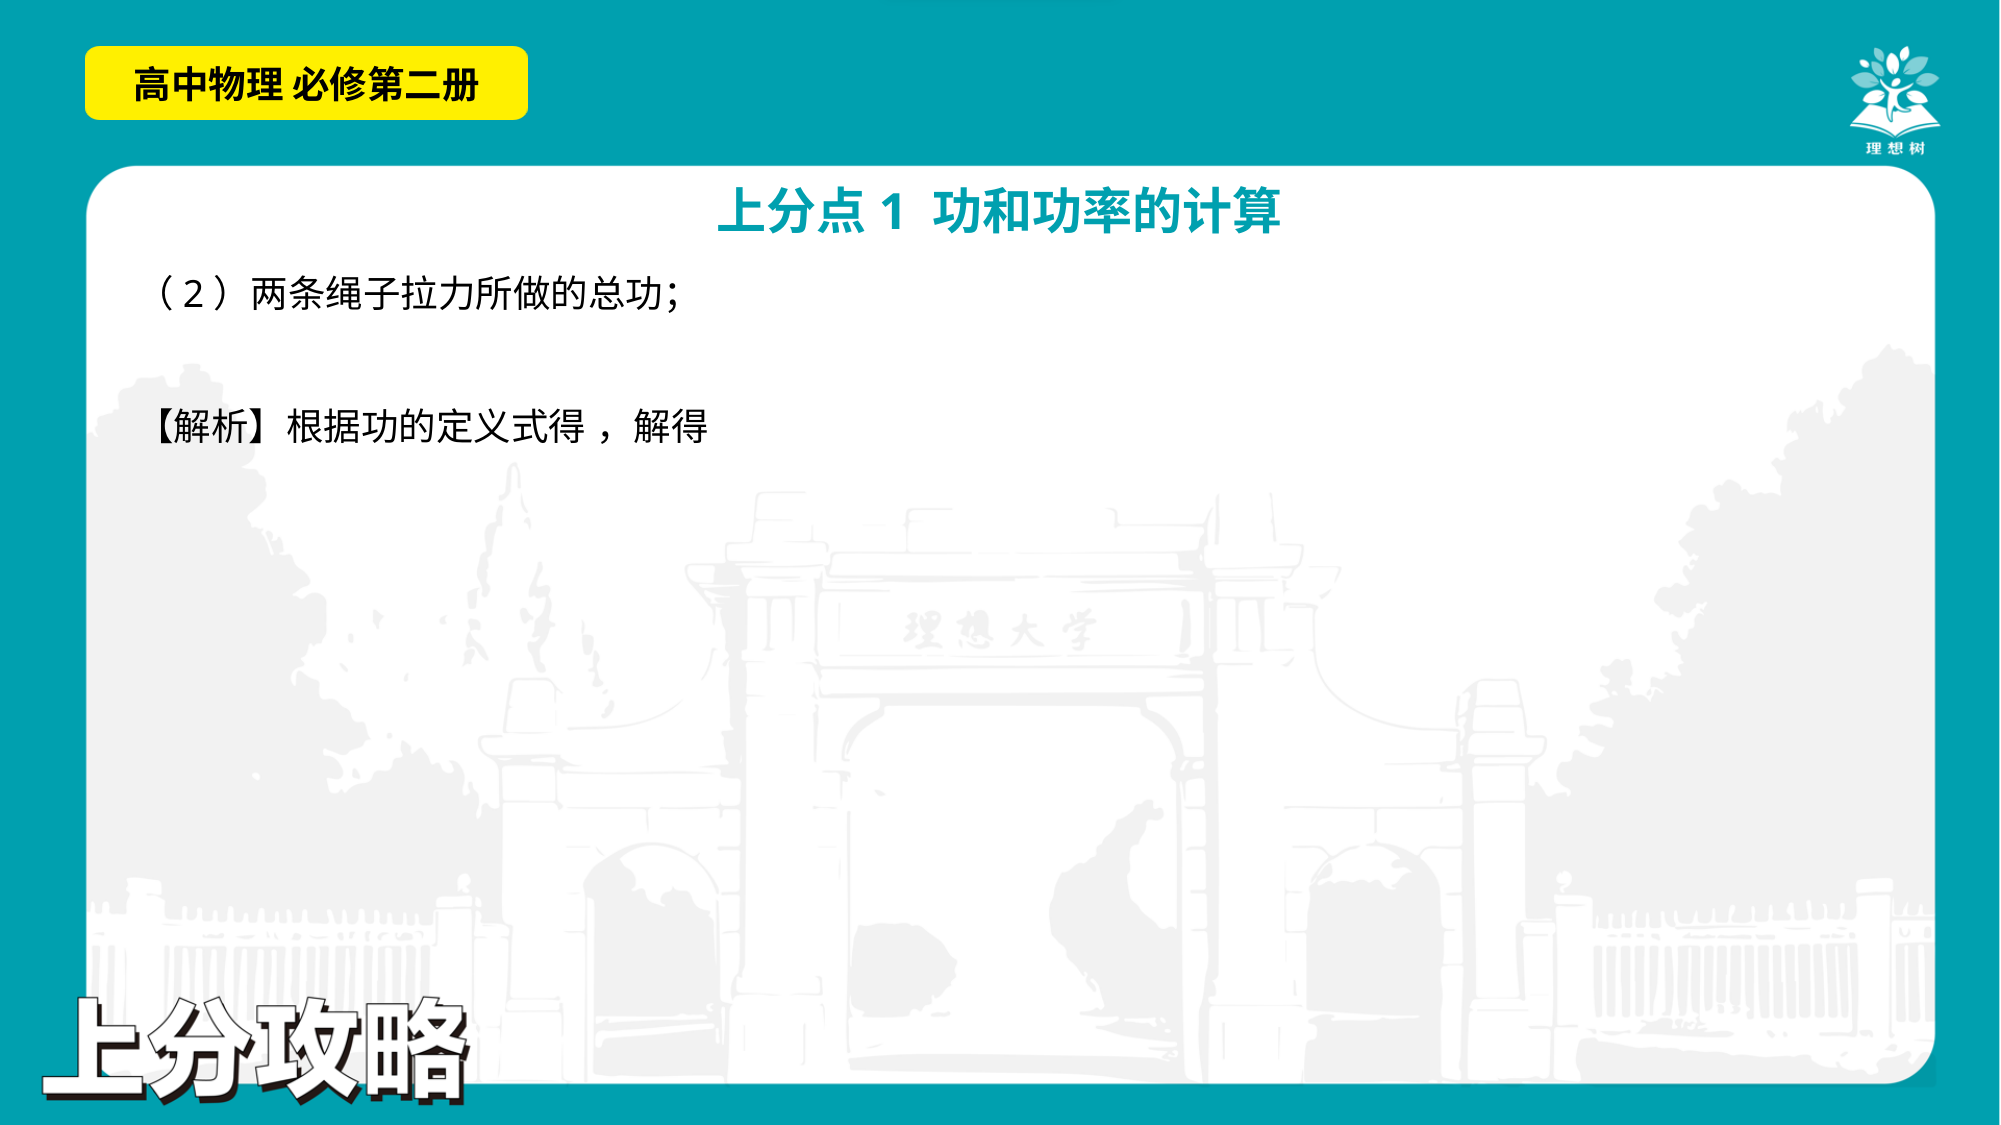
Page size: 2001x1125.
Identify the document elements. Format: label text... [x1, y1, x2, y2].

text_box （2）两条绳子拉力所做的总功； [136, 248, 1865, 308]
picture [0, 0, 2000, 1125]
